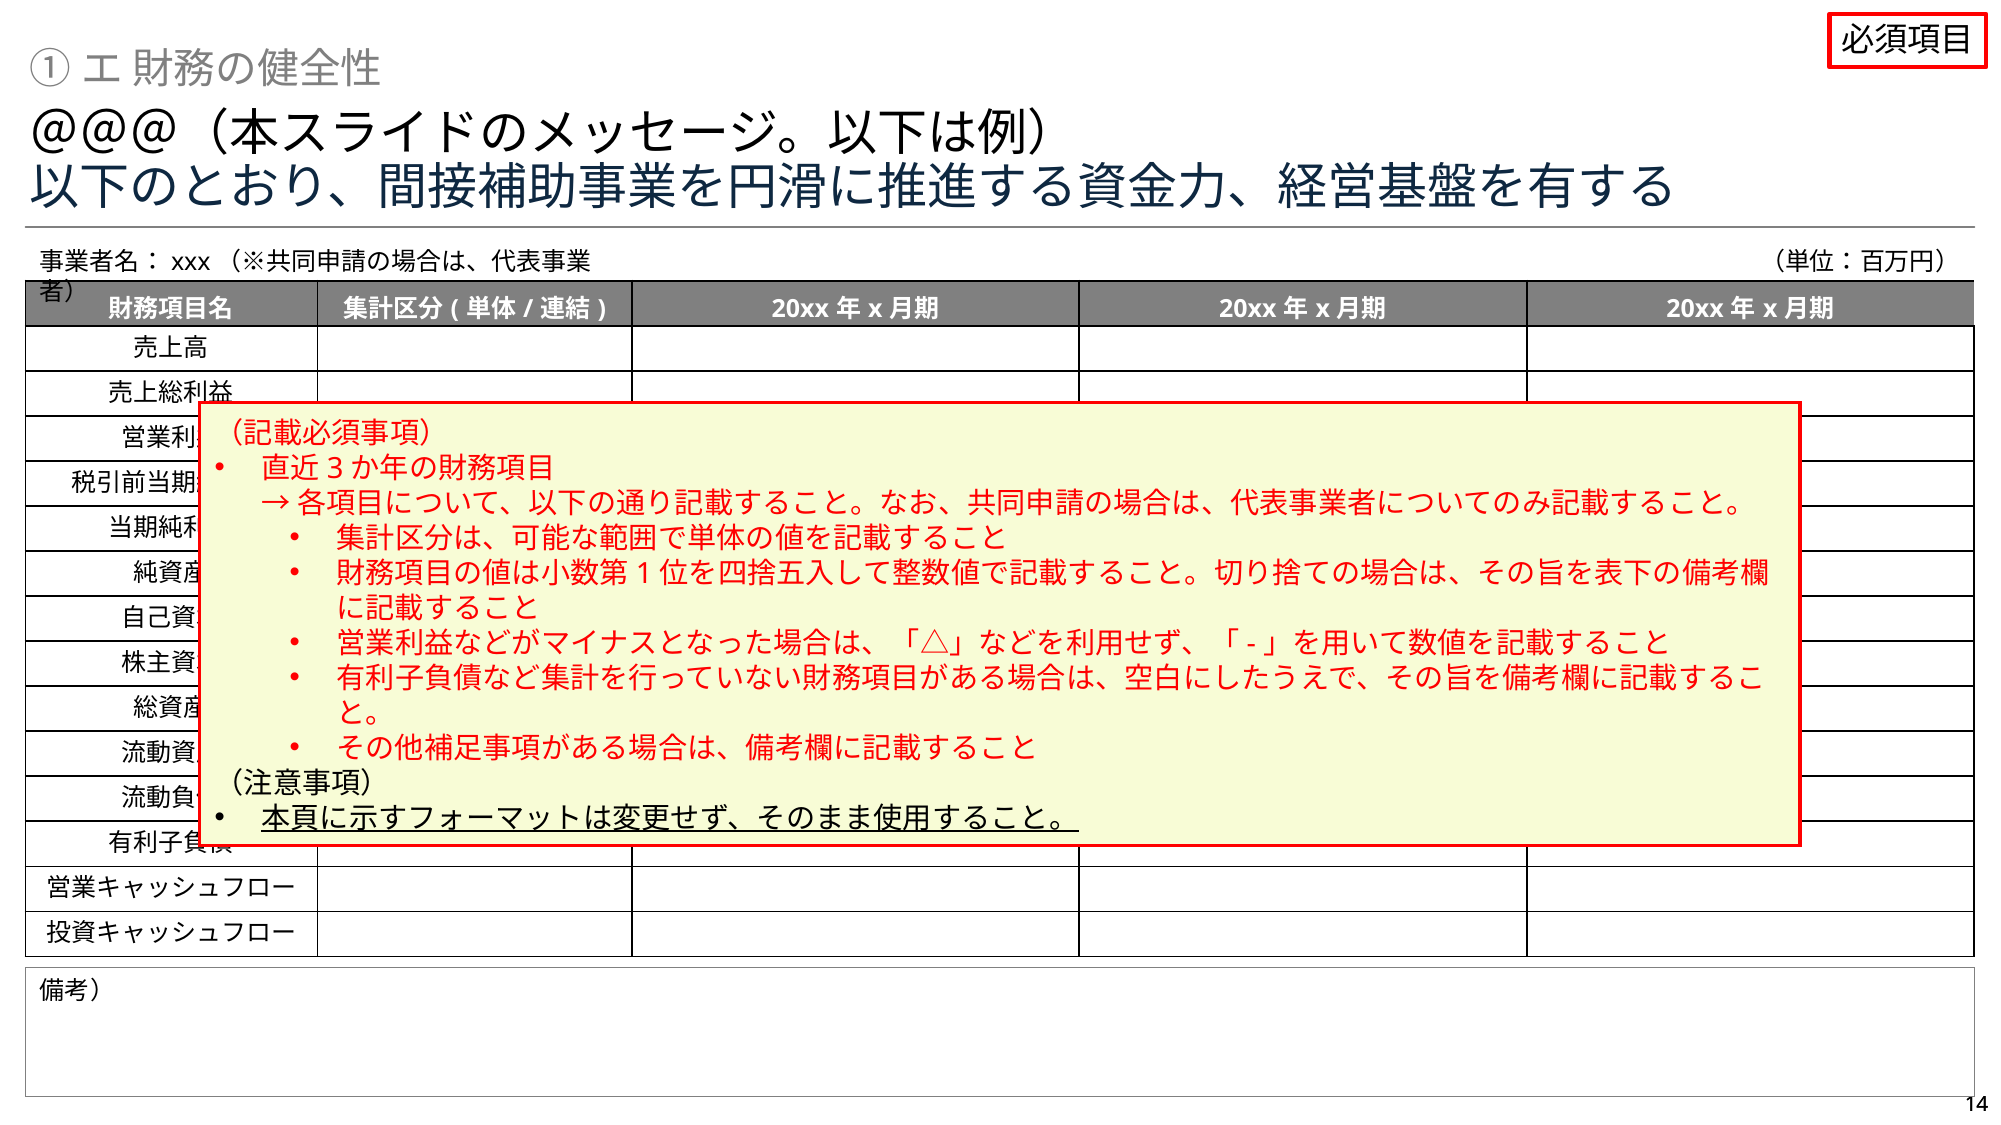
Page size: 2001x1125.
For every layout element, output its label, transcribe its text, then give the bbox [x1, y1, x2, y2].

table_cell [1802, 597, 1973, 640]
table_header 20xx年x月期 [1080, 282, 1526, 325]
table_cell 売上総利益 [26, 372, 317, 415]
table_cell 営業キャッシュフロー [26, 867, 317, 911]
table_cell 営業利益 [26, 417, 198, 460]
table_cell [318, 912, 631, 956]
text_box （単位：百万円） [1740, 238, 1975, 281]
text_box （記載必須事項） 直近3か年の財務項目 → 各項目について、以下の通り記載すること。なお、共同申請の場合は、代表事業者についてのみ記載すること。 集計区分は、可能な範囲で単体の値を記載すること 財務項目の値は小数第1位を四捨五入して整数値で記載すること。切り捨ての場合は、その旨を表下の備考欄に記載すること 営業利益などがマイナスとなった場合は、「△」などを利用せず、「-」を用いて数値を記載すること 有利子負債など集計を行っていない財務項目がある場合は、空白にしたうえで、その旨を備考欄に記載すること。 その他補足事項がある場合は、備考欄に記載すること （注意事項） 本頁に示すフォーマットは変更せず、そのまま使用すること。 [198, 401, 1802, 847]
table_cell [1528, 822, 1973, 866]
table_cell 自己資本 [26, 597, 198, 640]
table_cell 純資産 [26, 552, 198, 595]
table_cell [318, 372, 631, 401]
table_cell 流動資産 [26, 732, 198, 775]
table_cell [1802, 417, 1973, 460]
table_cell [1080, 327, 1526, 370]
table_cell [318, 847, 631, 866]
table_cell [1802, 507, 1973, 550]
table_header 20xx年x月期 [633, 282, 1078, 325]
text_box ①エ 財務の健全性 [29, 47, 1802, 94]
table_cell [318, 867, 631, 911]
table_cell [1802, 687, 1973, 730]
table_cell [1080, 372, 1526, 401]
table_cell [1080, 867, 1526, 911]
table_cell [1528, 867, 1973, 911]
table_cell 株主資本 [26, 642, 198, 685]
table_cell [633, 847, 1078, 866]
table_cell [633, 327, 1078, 370]
table_header 20xx年x月期 [1528, 282, 1974, 325]
table_cell 総資産 [26, 687, 198, 730]
text_box 事業者名：xxx（※共同申請の場合は、代表事業者） [25, 238, 644, 281]
table_header 財務項目名 [26, 282, 317, 325]
table_cell [1528, 912, 1973, 956]
table_cell 税引前当期純利益 [26, 462, 198, 505]
table_cell [1802, 777, 1973, 820]
table_cell [633, 372, 1078, 401]
table_cell [1080, 912, 1526, 956]
text_box 備考） [25, 967, 1975, 1097]
table_cell [633, 867, 1078, 911]
text_box 必須項目 [1829, 13, 1986, 68]
table_cell [1080, 847, 1526, 866]
table_cell [1802, 642, 1973, 685]
text_box ＠＠＠（本スライドのメッセージ。以下は例） 以下のとおり、間接補助事業を円滑に推進する資金力、経営基盤を有する [29, 107, 1875, 216]
table_cell 当期純利益 [26, 507, 198, 550]
table_cell [1528, 327, 1973, 370]
table_cell [1528, 372, 1973, 415]
table_cell 投資キャッシュフロー [26, 912, 317, 956]
table_header 集計区分(単体/連結) [318, 282, 631, 325]
table_cell 流動負債 [26, 777, 198, 820]
table_cell [318, 327, 631, 370]
table_cell 売上高 [26, 327, 317, 370]
table_cell [633, 912, 1078, 956]
table_cell [1802, 552, 1973, 595]
table_cell [1802, 732, 1973, 775]
table_cell 有利子負債 [26, 822, 317, 866]
table_cell [1802, 462, 1973, 505]
